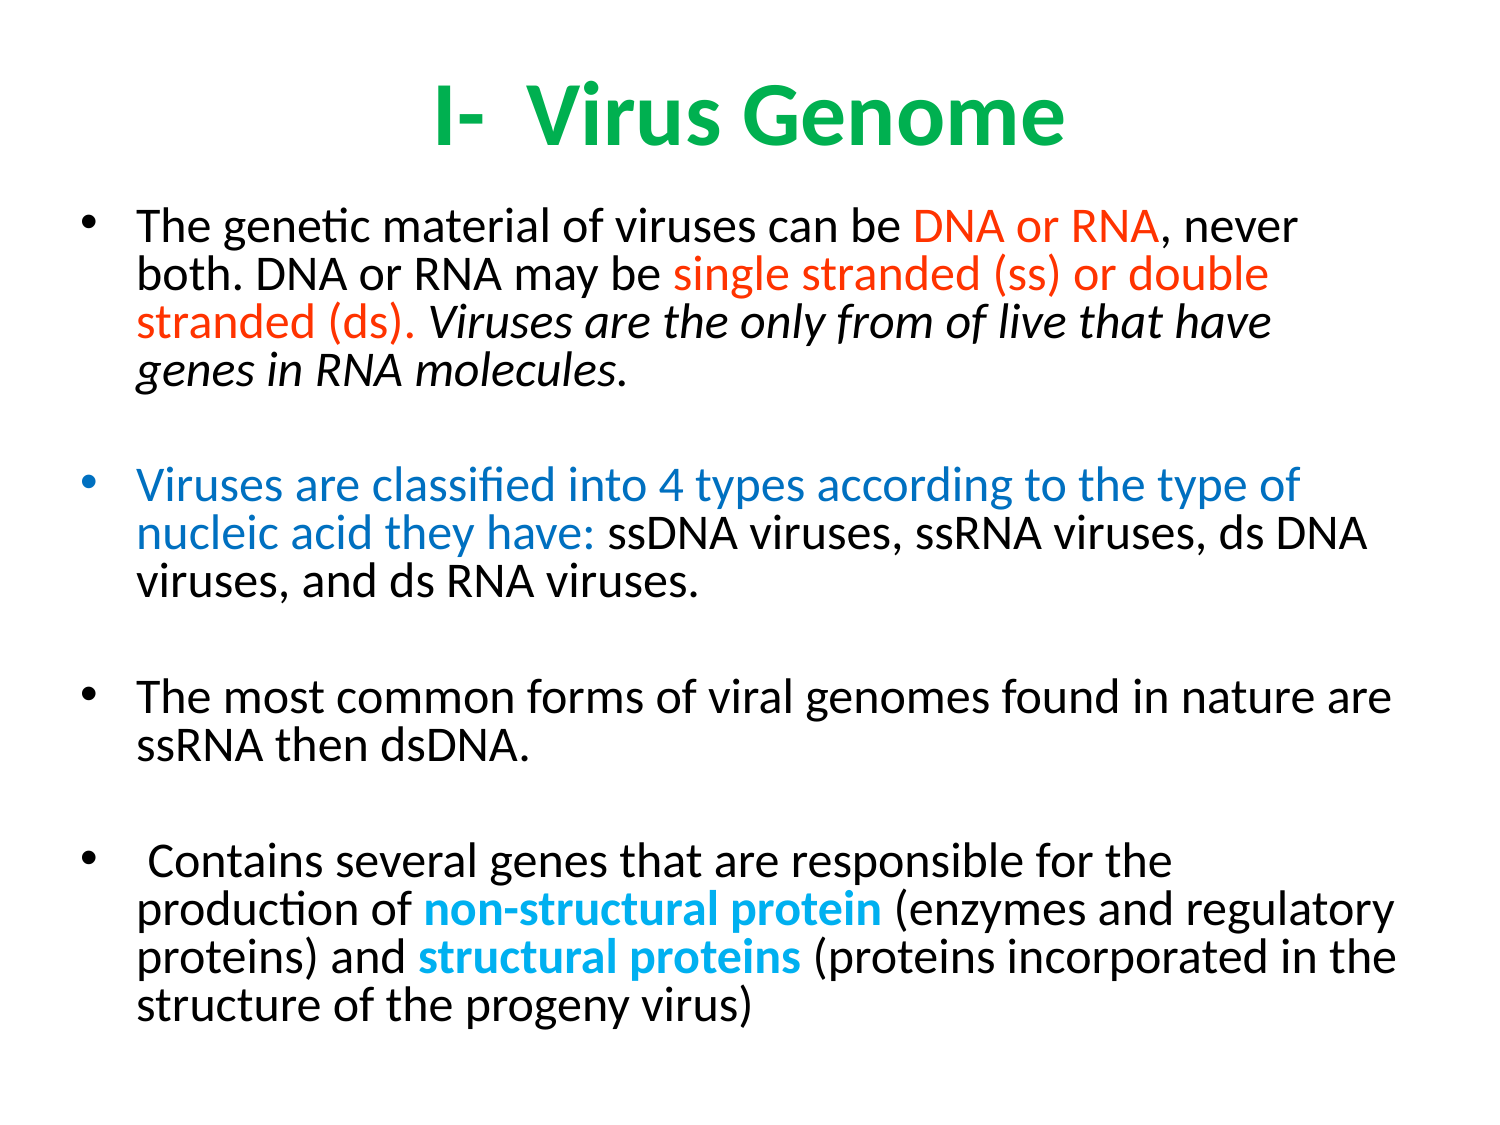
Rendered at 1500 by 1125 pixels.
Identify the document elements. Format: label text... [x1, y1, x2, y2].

title I- Virus Genome [75, 45, 1425, 173]
list The genetic material of viruses can be DNA or RNA, never both. DNA or RNA may be single stranded (ss) or double stranded (ds). Viruses are the only from of live that have genes in RNA molecules. Viruses are classified into 4 types according to the type of nucleic acid they have: ssDNA viruses, ssRNA viruses, ds DNA viruses, and ds RNA viruses. The most common forms of viral genomes found in nature are ssRNA then dsDNA. Contains several genes that are responsible for the production of non-structural protein (enzymes and regulatory proteins) and structural proteins (proteins incorporated in the structure of the progeny virus) [64, 196, 1415, 1102]
